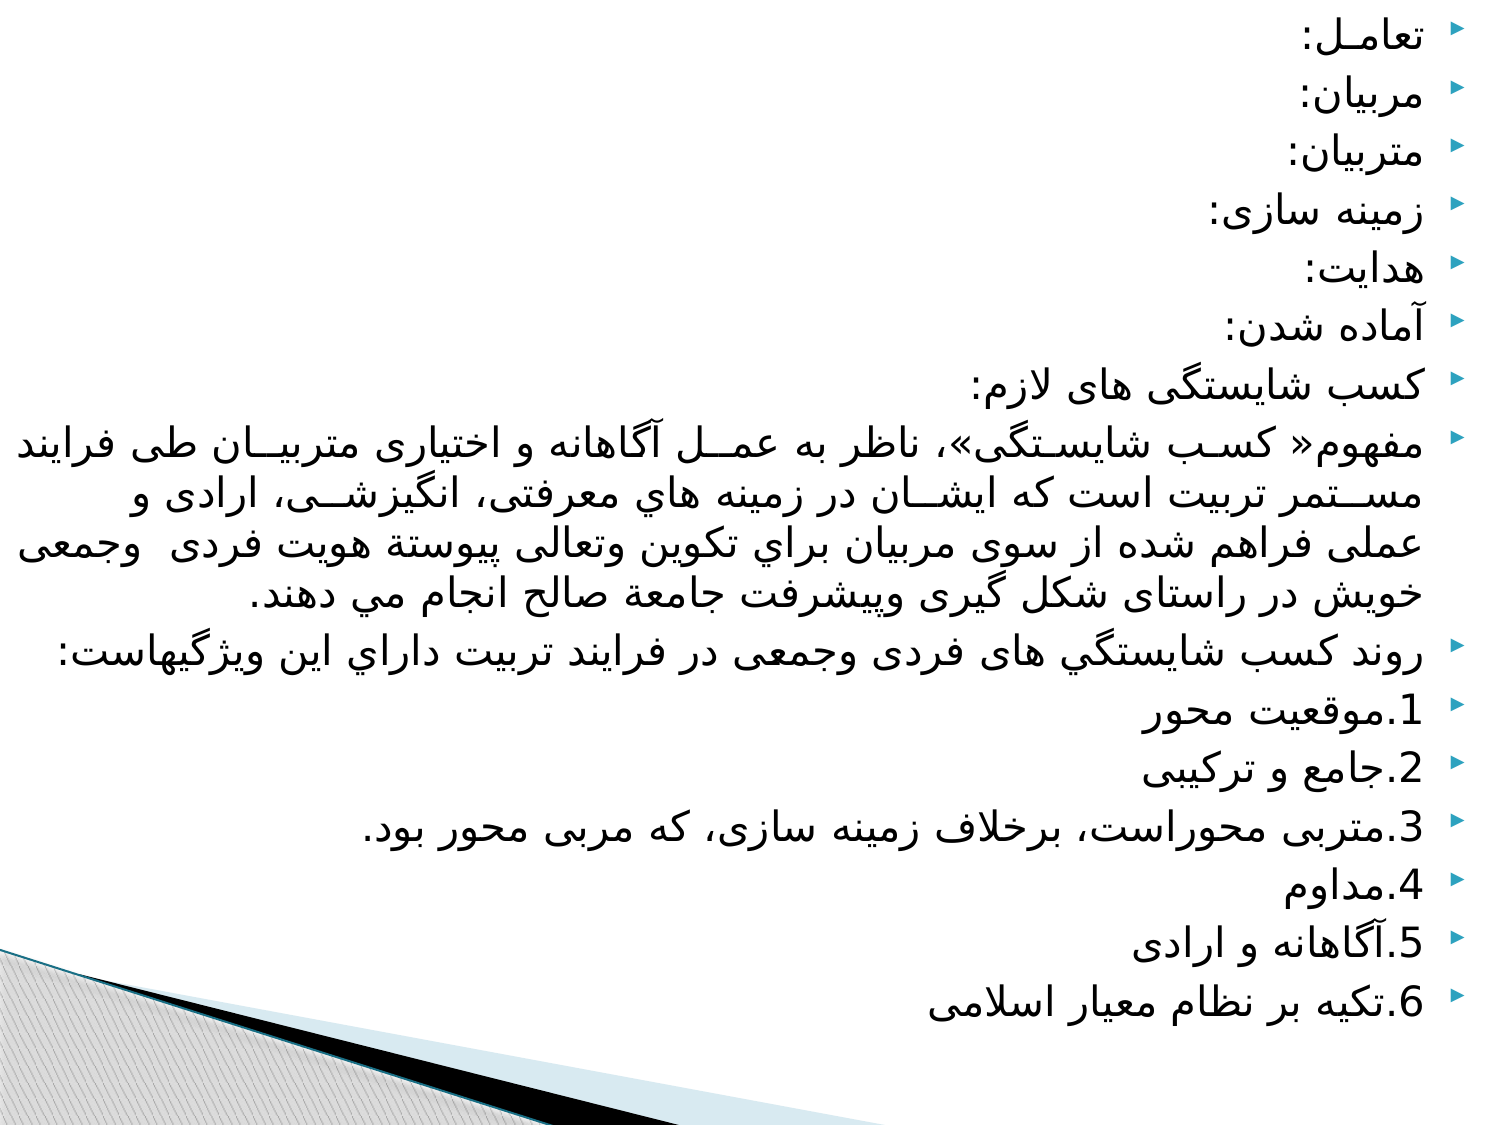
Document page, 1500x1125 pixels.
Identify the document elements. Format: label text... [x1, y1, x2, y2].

list تعامـل: مربیان: متربیان: زمینه سازی: هدایت: آماده شدن: کسب شایستگی های لازم: مفهوم« کسـب شايسـتگی»، ناظر به عمــل آگاهانه و اختياری متربيــان طی فرايند مســتمر تربيت است که ايشــان در زمينه هاي معرفتی، انگيزشــی، ارادی و عملی فراهم شده از سوی مربيان براي تکوين وتعالی پيوستة هويت فردی وجمعی خويش در راستای شکل گيری وپيشرفت جامعة صالح انجام مي دهند. روند کسب شايستگي های فردی وجمعی در فرايند تربيت داراي اين ويژگيهاست: 1.موقعیت محور 2.جامع و ترکیبی 3.متربی محوراست، برخلاف زمینه سازی، که مربی محور بود. 4.مداوم 5.آگاهانه و ارادی 6.تکیه بر نظام معیار اسلامی [0, 0, 1500, 1125]
